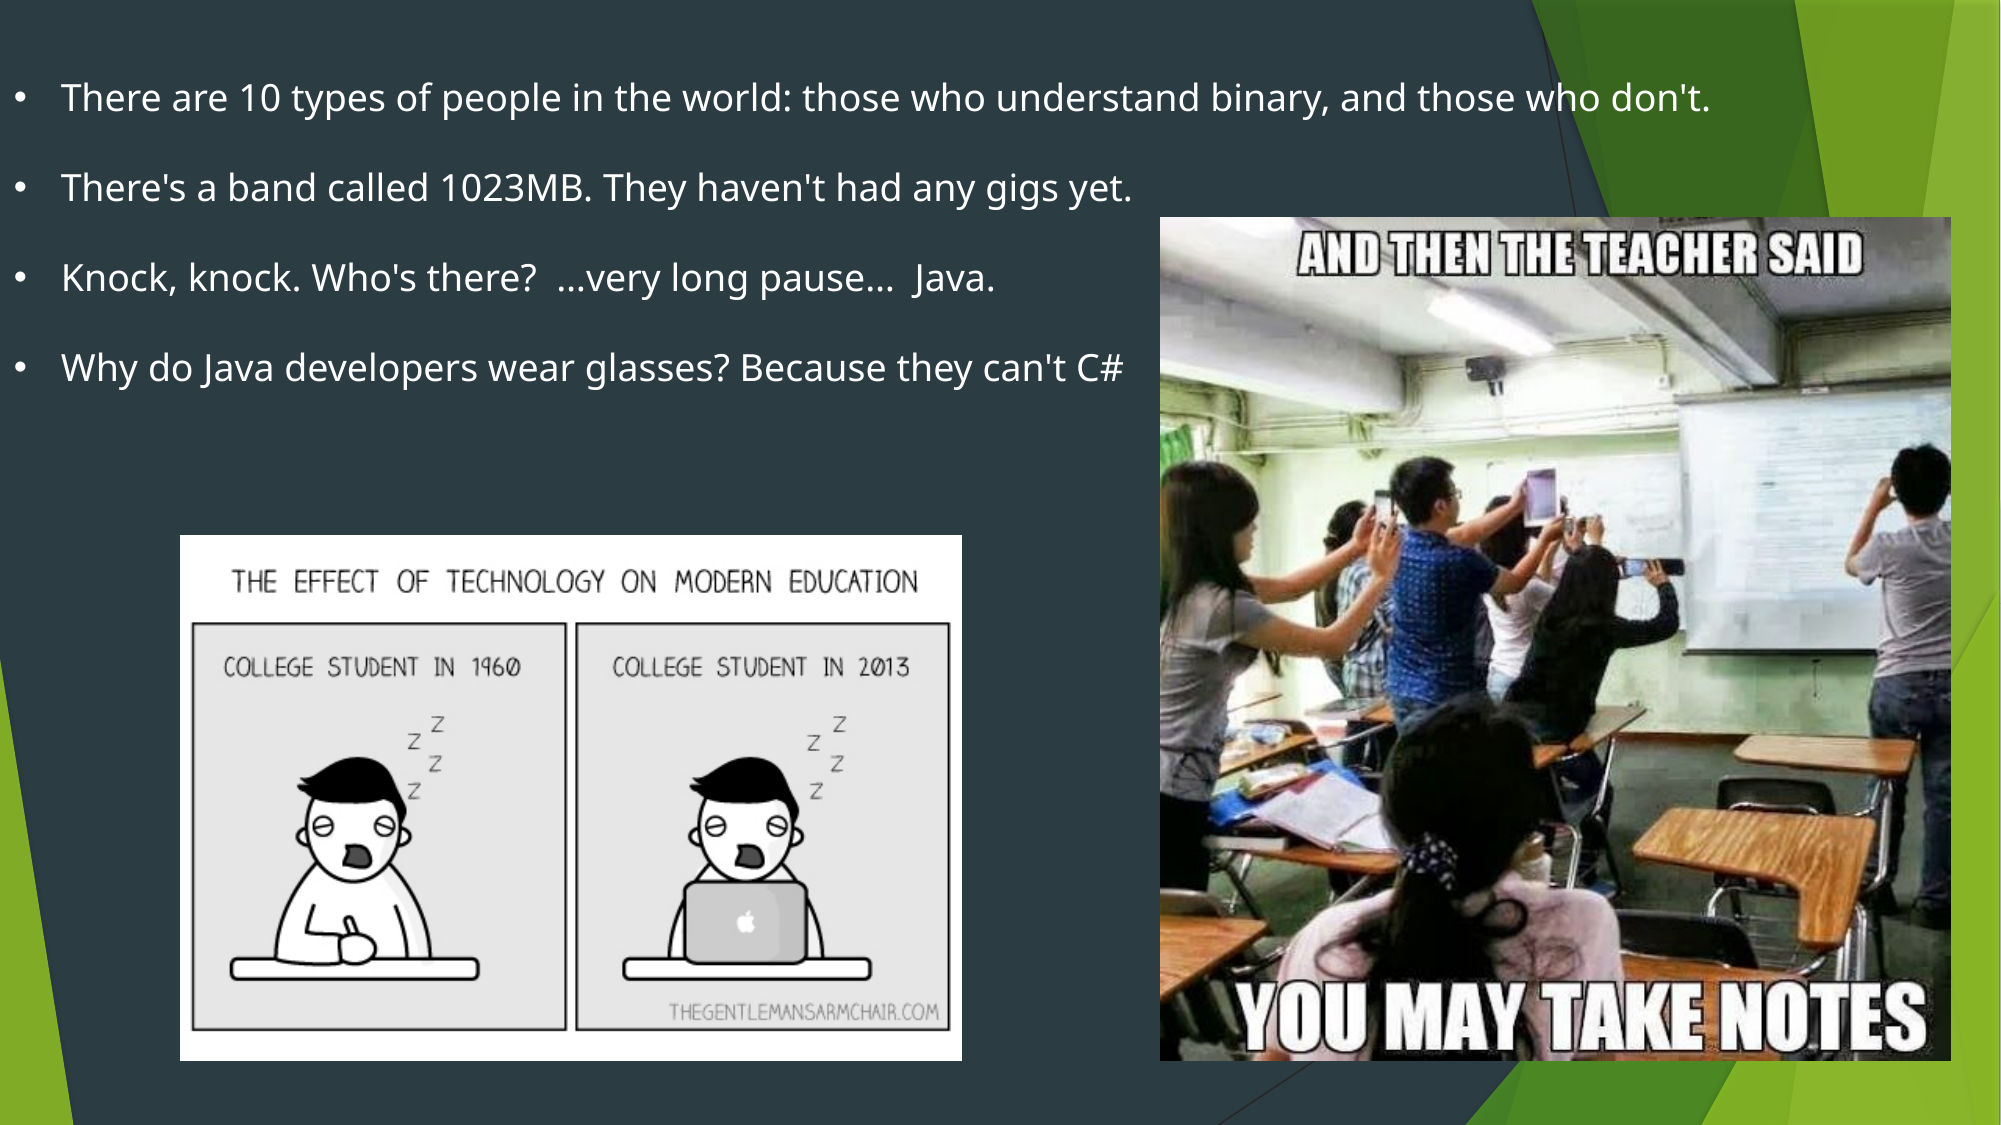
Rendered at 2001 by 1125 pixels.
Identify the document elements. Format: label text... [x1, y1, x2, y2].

picture [180, 535, 963, 1062]
text_box There are 10 types of people in the world: those who understand binary, and those who don't. There's a band called 1023MB. They haven't had any gigs yet. Knock, knock. Who's there? …very long pause… Java. Why do Java developers wear glasses? Because they can't C# [0, 66, 1728, 487]
picture [1159, 216, 1952, 1062]
